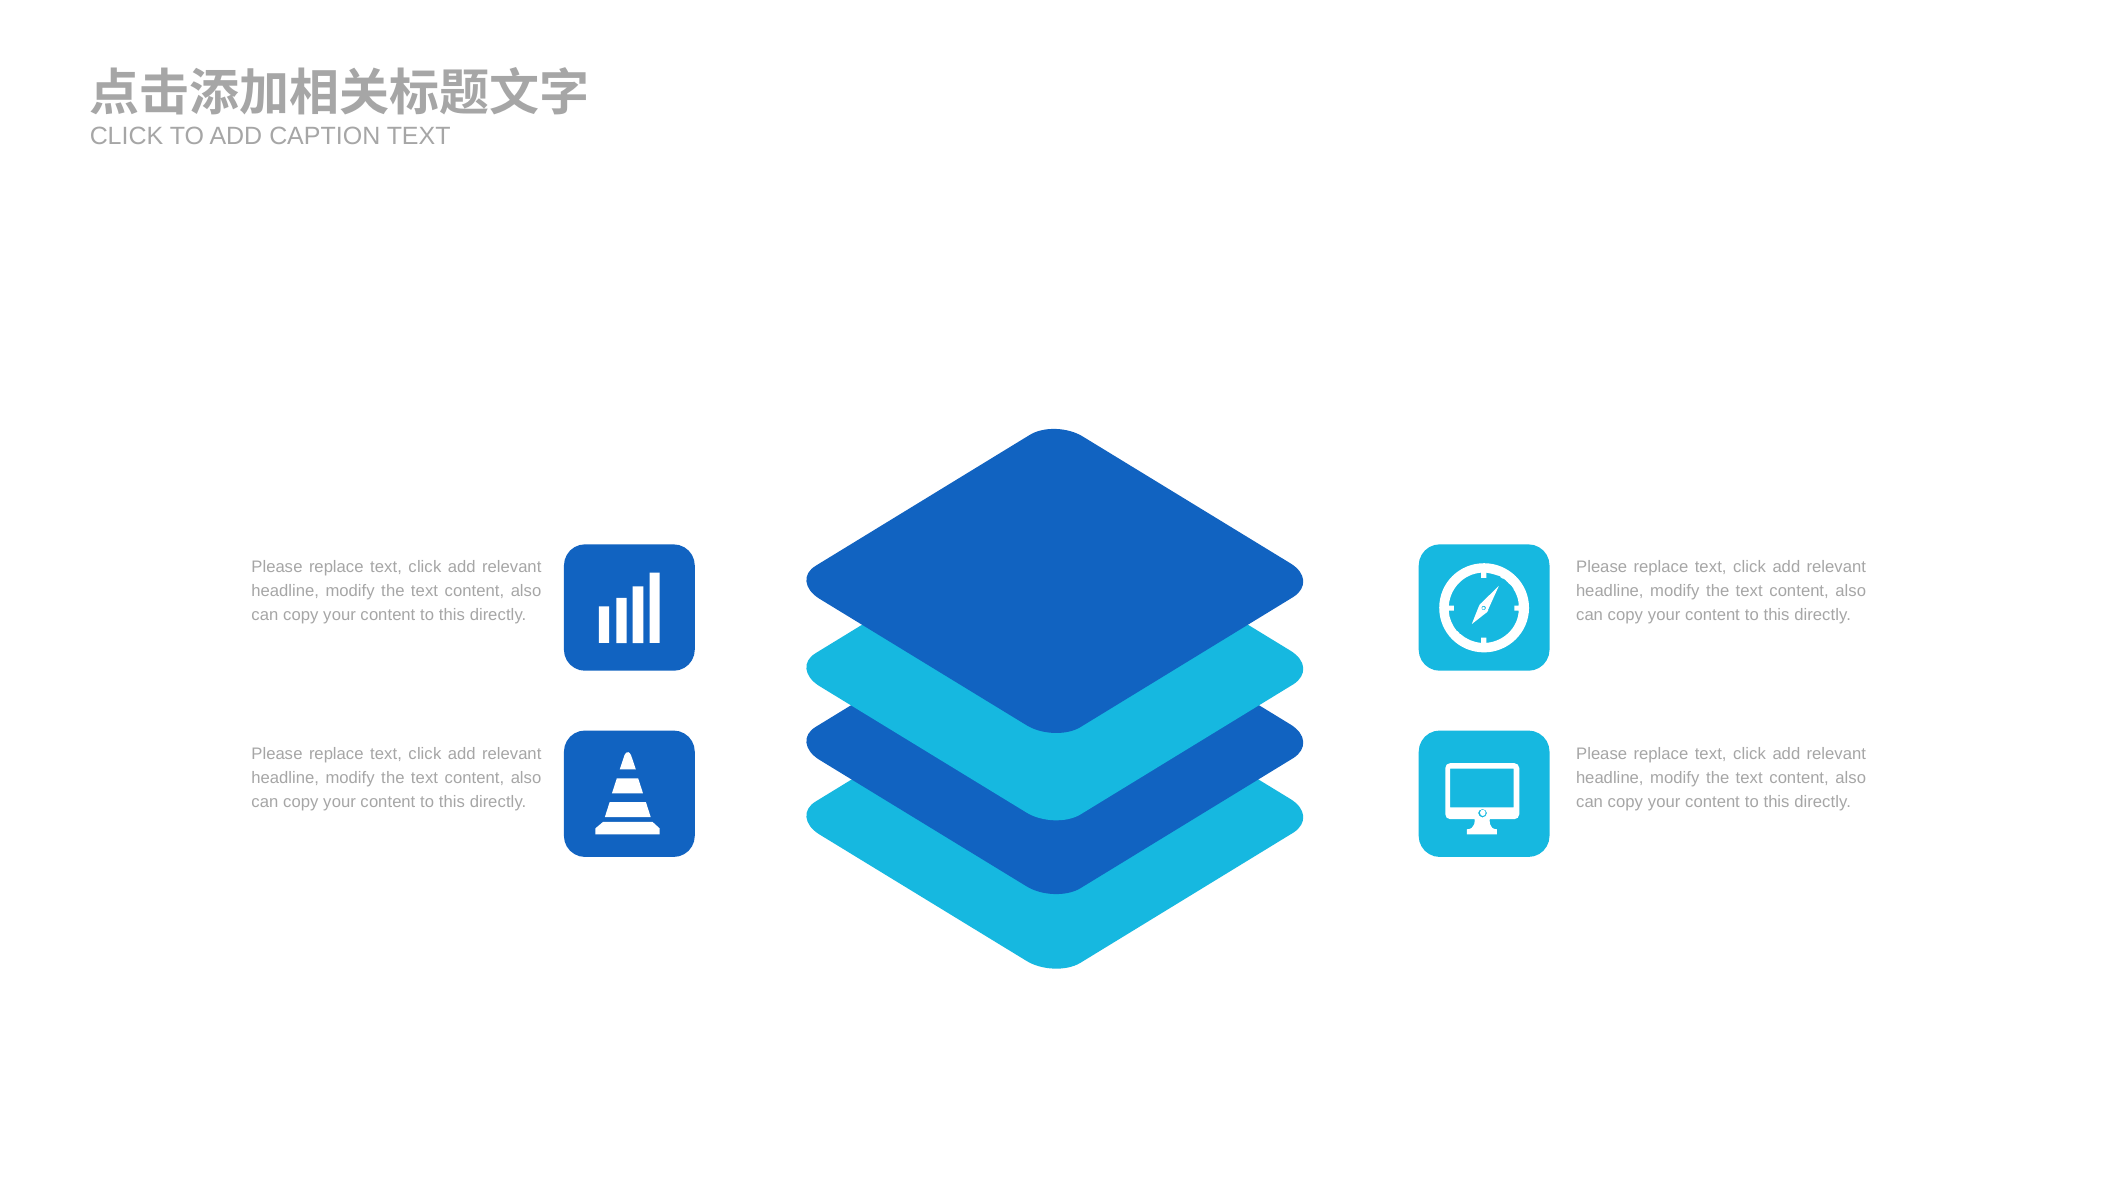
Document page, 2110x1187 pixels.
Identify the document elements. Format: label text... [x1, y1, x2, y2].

text_box Please replace text, click add relevant headline, modify the text content, also can copy your content to this directly. [1576, 738, 1867, 811]
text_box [598, 572, 660, 644]
text_box CLICK TO ADD CAPTION TEXT [89, 119, 524, 150]
text_box [806, 625, 1304, 821]
text_box [562, 543, 696, 672]
text_box [806, 780, 1304, 969]
text_box Please replace text, click add relevant headline, modify the text content, also can copy your content to this directly. [251, 738, 542, 811]
text_box [595, 821, 660, 835]
text_box [604, 802, 651, 818]
text_box Please replace text, click add relevant headline, modify the text content, also can copy your content to this directly. [251, 552, 542, 625]
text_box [1439, 563, 1530, 653]
text_box 点击添加相关标题文字 [89, 60, 618, 121]
text_box [806, 428, 1304, 733]
text_box [1417, 543, 1551, 672]
text_box Please replace text, click add relevant headline, modify the text content, also can copy your content to this directly. [1576, 552, 1867, 625]
text_box [611, 778, 643, 794]
text_box [562, 729, 696, 858]
text_box [619, 752, 636, 770]
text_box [1445, 763, 1520, 835]
text_box [806, 705, 1304, 895]
text_box [1417, 729, 1551, 858]
